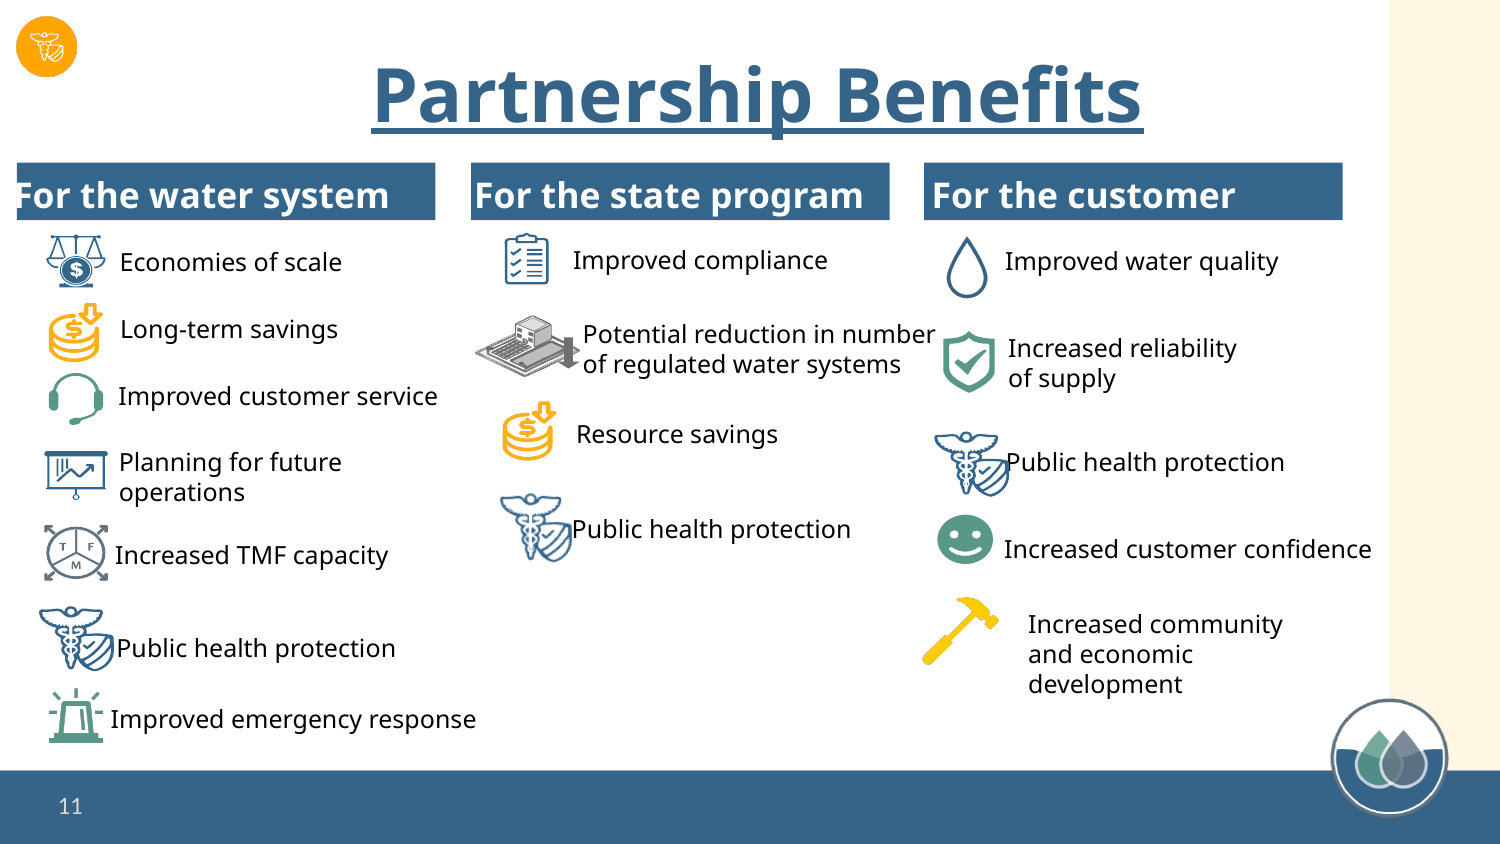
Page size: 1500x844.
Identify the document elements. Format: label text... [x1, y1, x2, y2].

picture [0, 0, 1500, 844]
slide_number 11 [16, 782, 124, 828]
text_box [16, 162, 1349, 754]
title Partnership Benefits [150, 21, 1365, 146]
